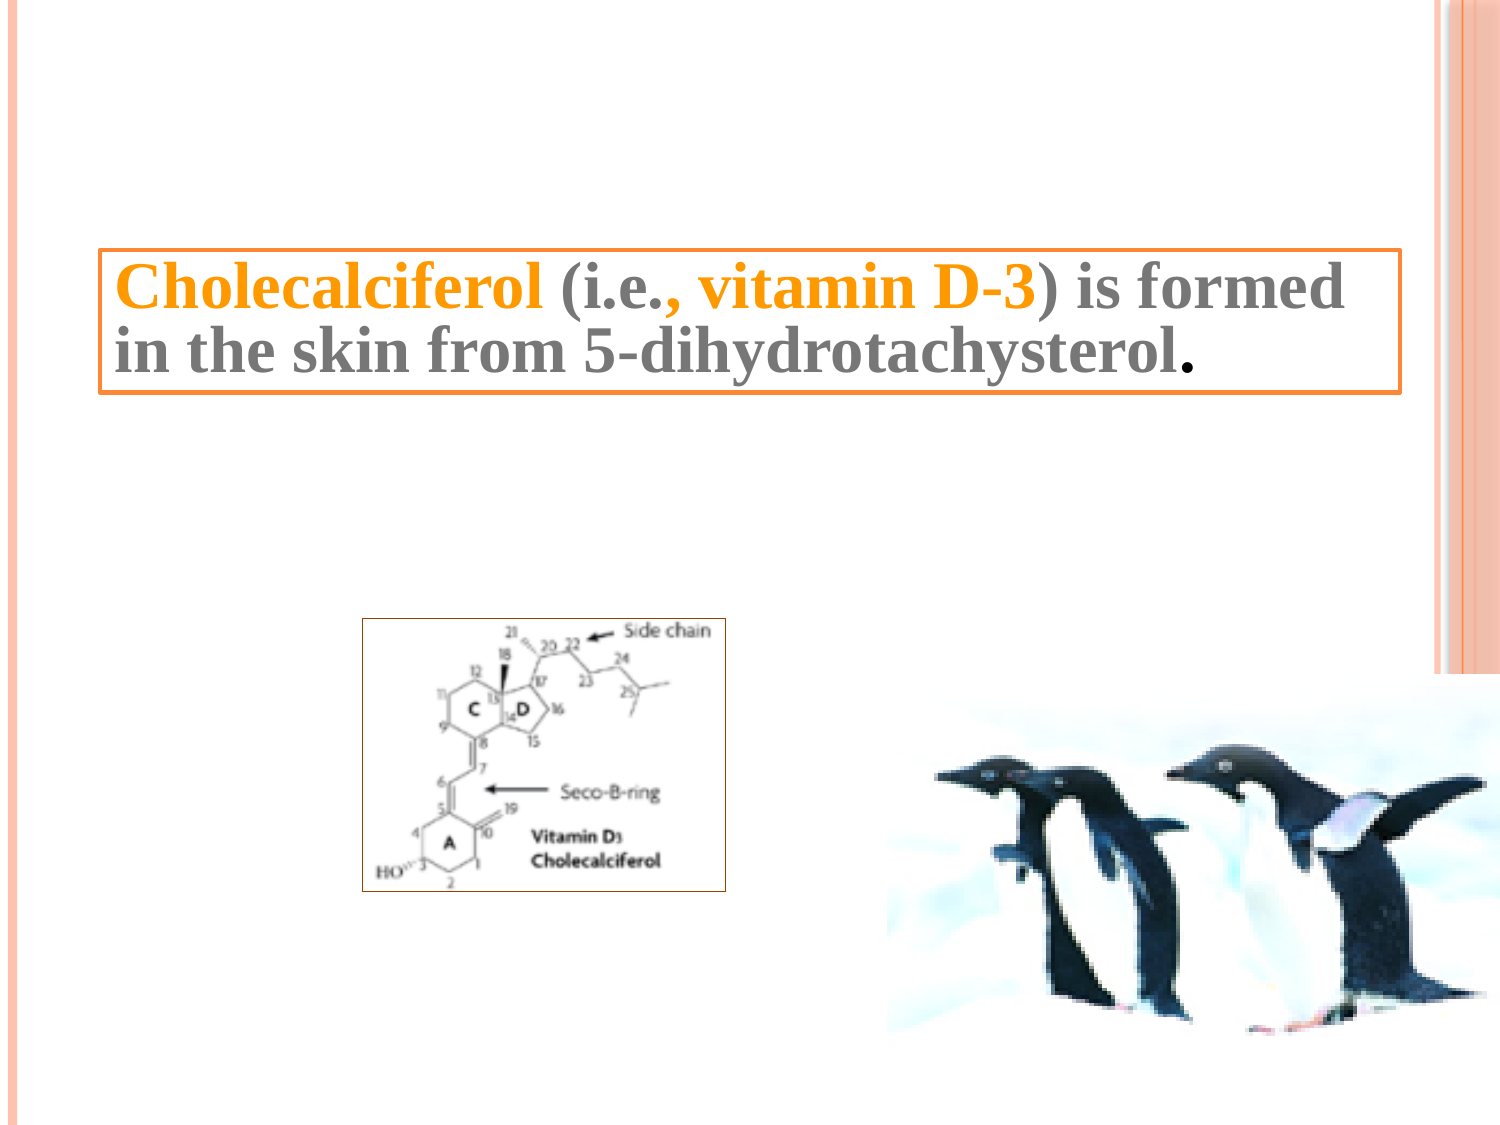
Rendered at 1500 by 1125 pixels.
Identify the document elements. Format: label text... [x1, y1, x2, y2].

picture [361, 618, 726, 892]
text_box Cholecalciferol (i.e., vitamin D-3) is formed in the skin from 5-dihydrotachysterol. [98, 248, 1402, 395]
picture [887, 674, 1500, 1125]
